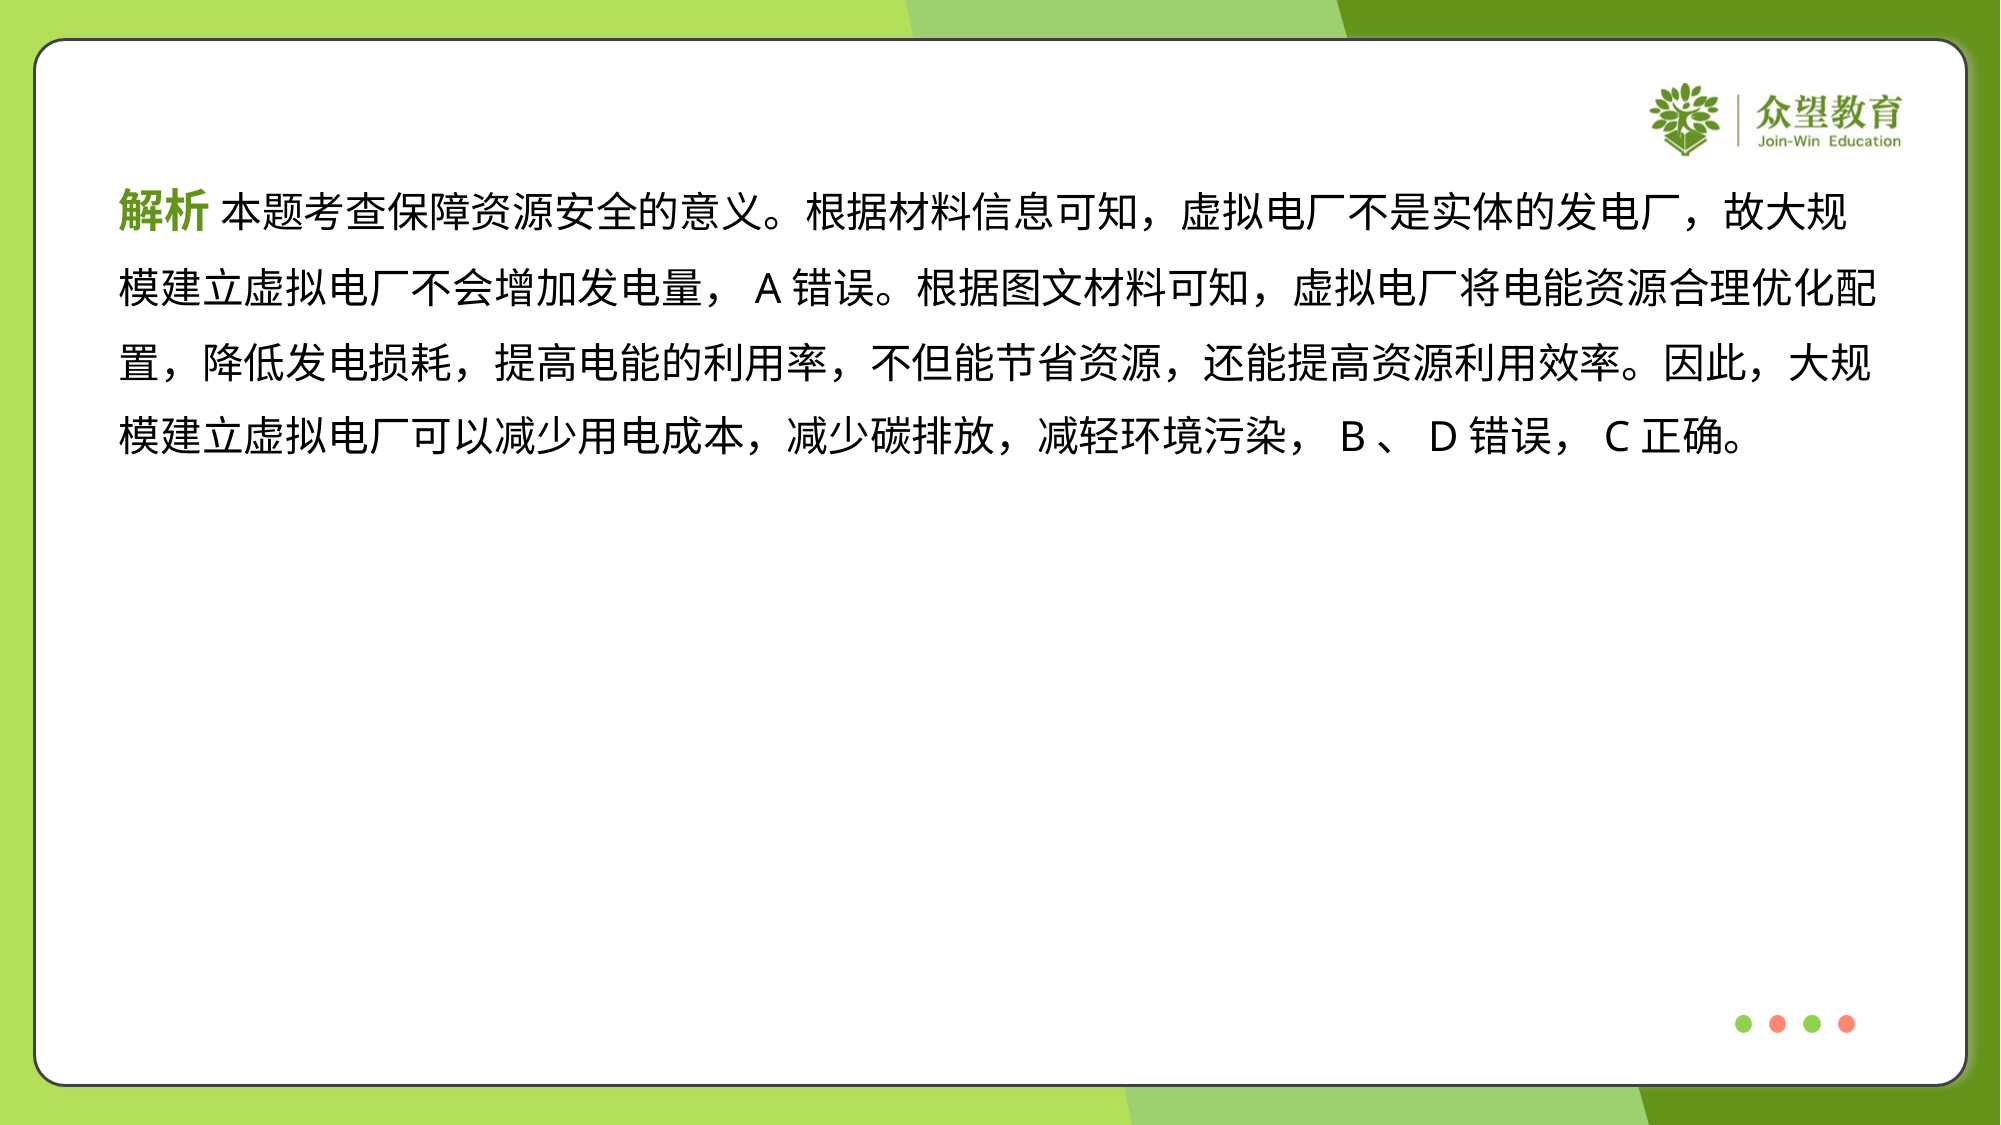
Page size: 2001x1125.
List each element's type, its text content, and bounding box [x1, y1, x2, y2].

text_box 解析 本题考查保障资源安全的意义。根据材料信息可知，虚拟电厂不是实体的发电厂，故大规 模建立虚拟电厂不会增加发电量，A错误。根据图文材料可知，虚拟电厂将电能资源合理优化配 置，降低发电损耗，提高电能的利用率，不但能节省资源，还能提高资源利用效率。因此，大规 模建立虚拟电厂可以减少用电成本，减少碳排放，减轻环境污染，B、D错误，C正确。 [118, 159, 1883, 452]
picture [0, 0, 2000, 1125]
